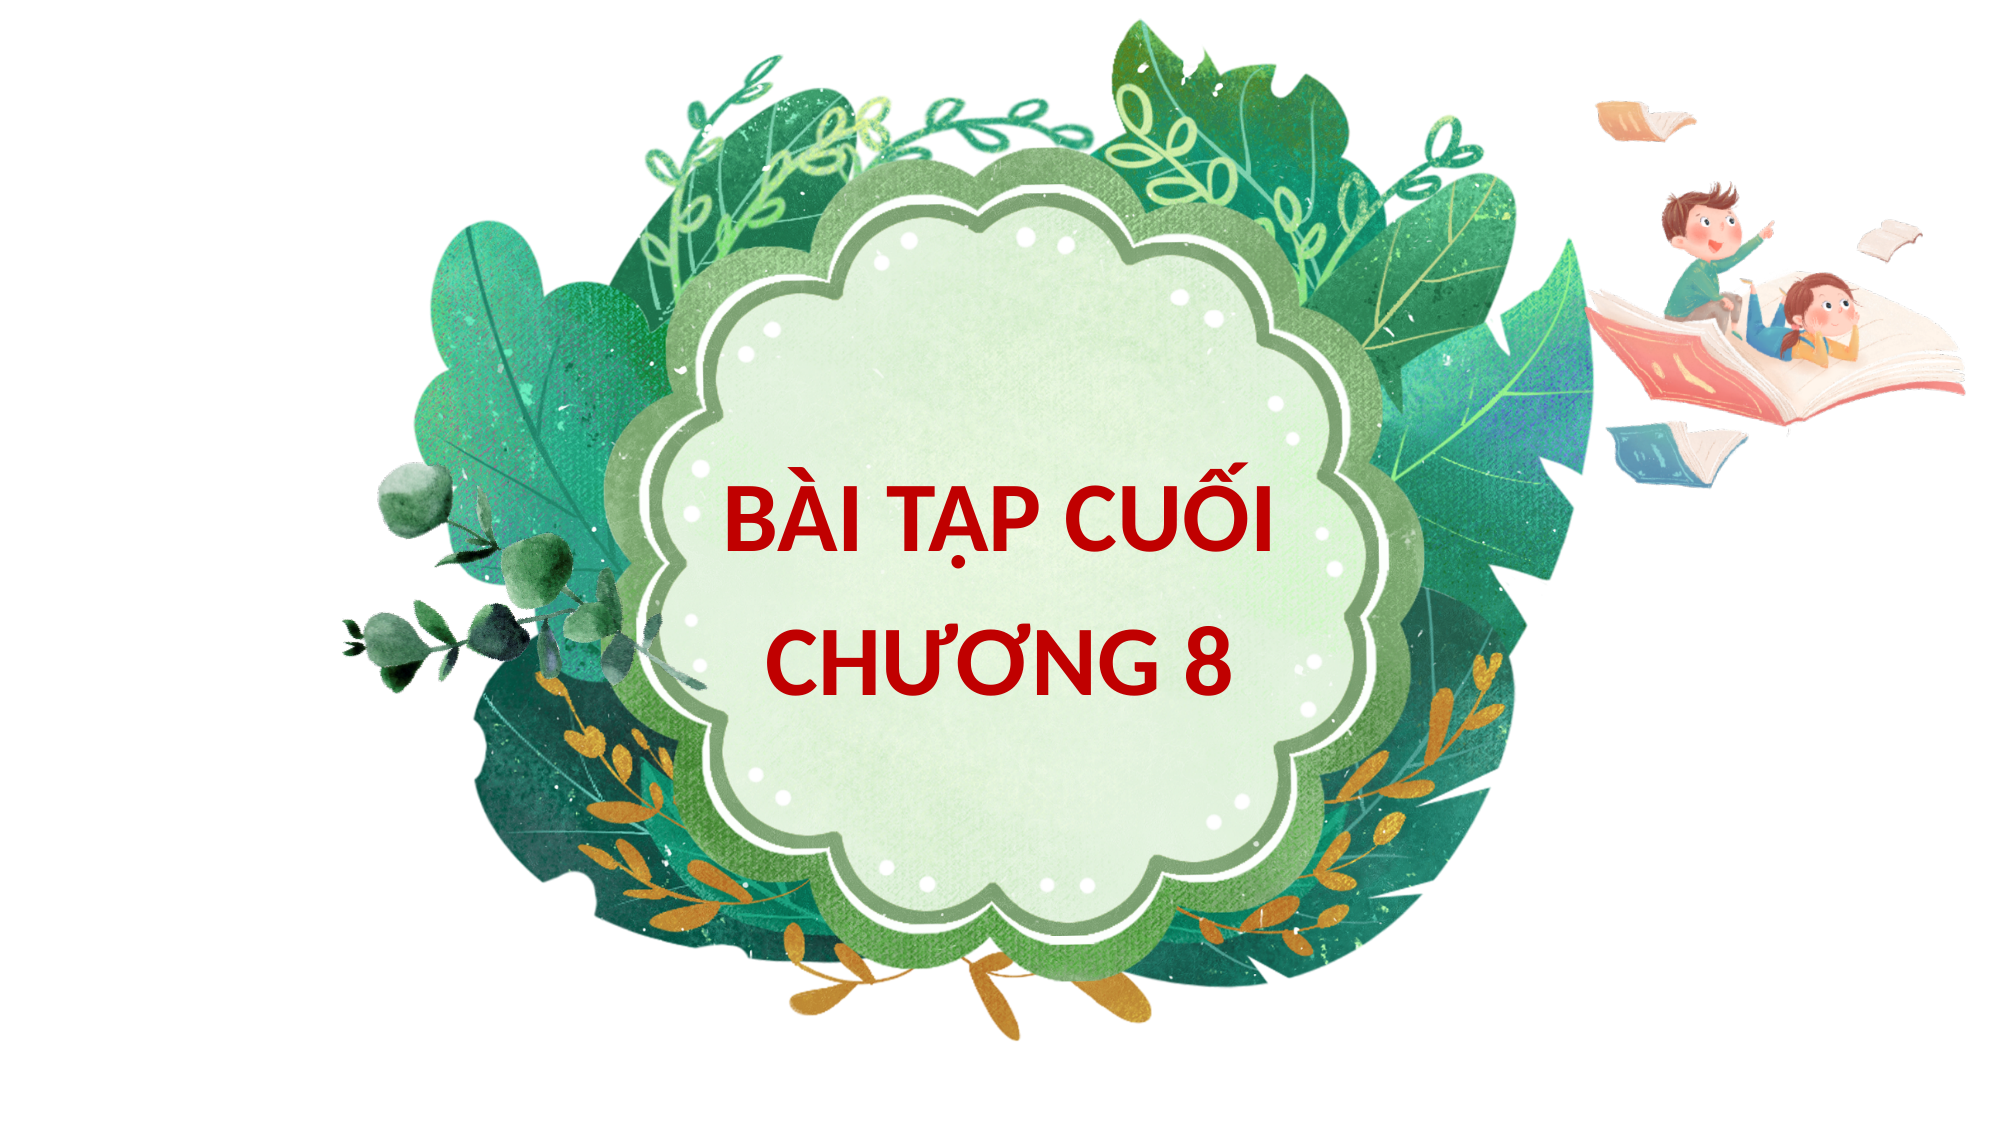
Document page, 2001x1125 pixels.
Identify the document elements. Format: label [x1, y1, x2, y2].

text_box [631, 359, 1369, 809]
picture [237, 0, 2000, 1125]
